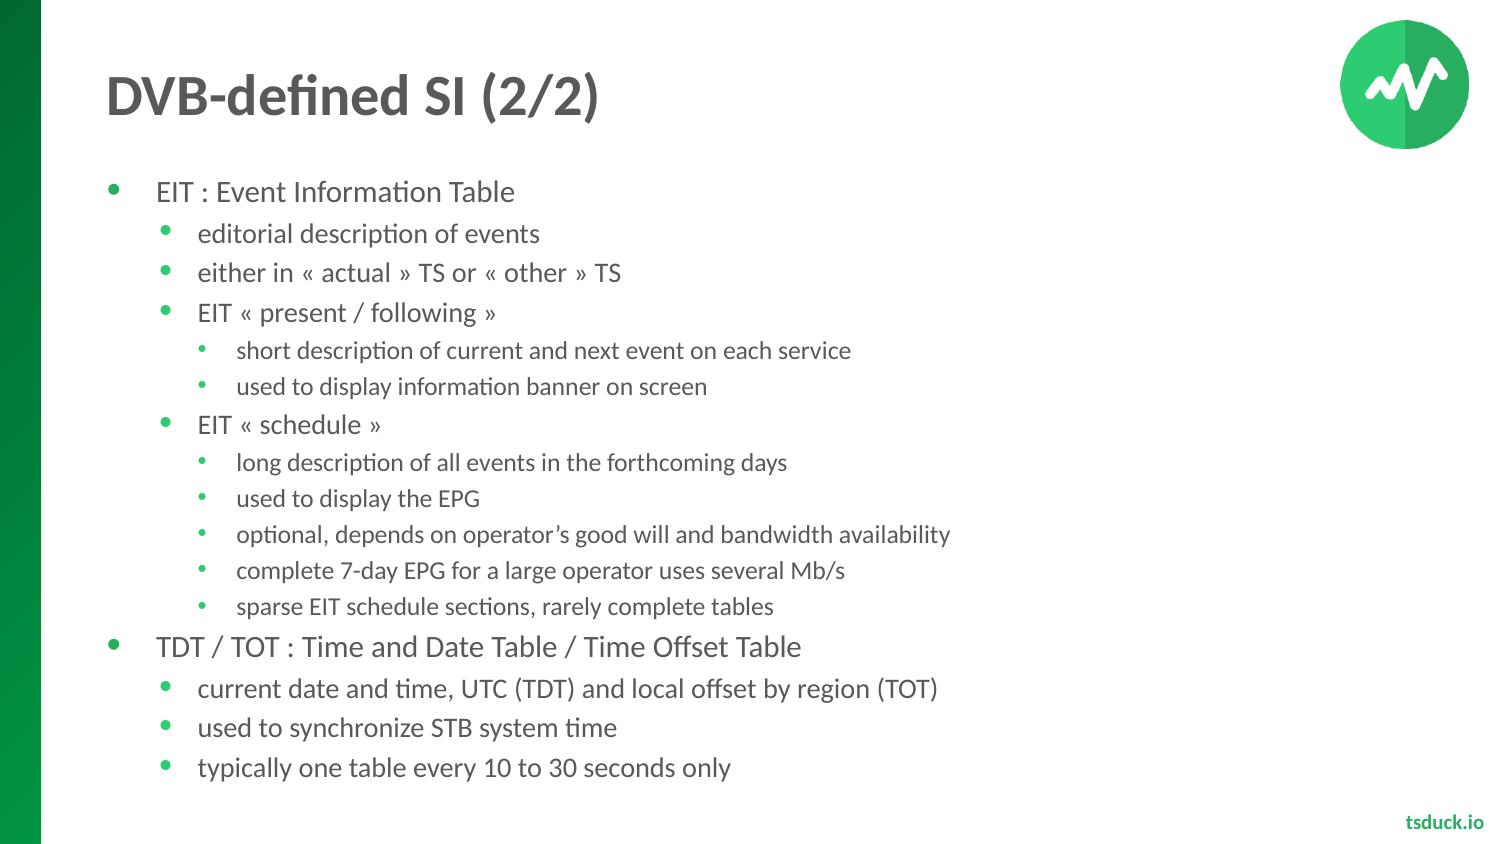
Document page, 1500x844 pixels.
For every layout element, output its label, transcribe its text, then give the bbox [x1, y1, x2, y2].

list EIT : Event Information Table editorial description of events either in « actual » TS or « other » TS EIT « present / following » short description of current and next event on each service used to display information banner on screen EIT « schedule » long description of all events in the forthcoming days used to display the EPG optional, depends on operator’s good will and bandwidth availability complete 7-day EPG for a large operator uses several Mb/s sparse EIT schedule sections, rarely complete tables TDT / TOT : Time and Date Table / Time Offset Table current date and time, UTC (TDT) and local offset by region (TOT) used to synchronize STB system time typically one table every 10 to 30 seconds only [91, 164, 1454, 800]
picture [1340, 20, 1469, 149]
title DVB-defined SI (2/2) [91, 38, 1333, 146]
